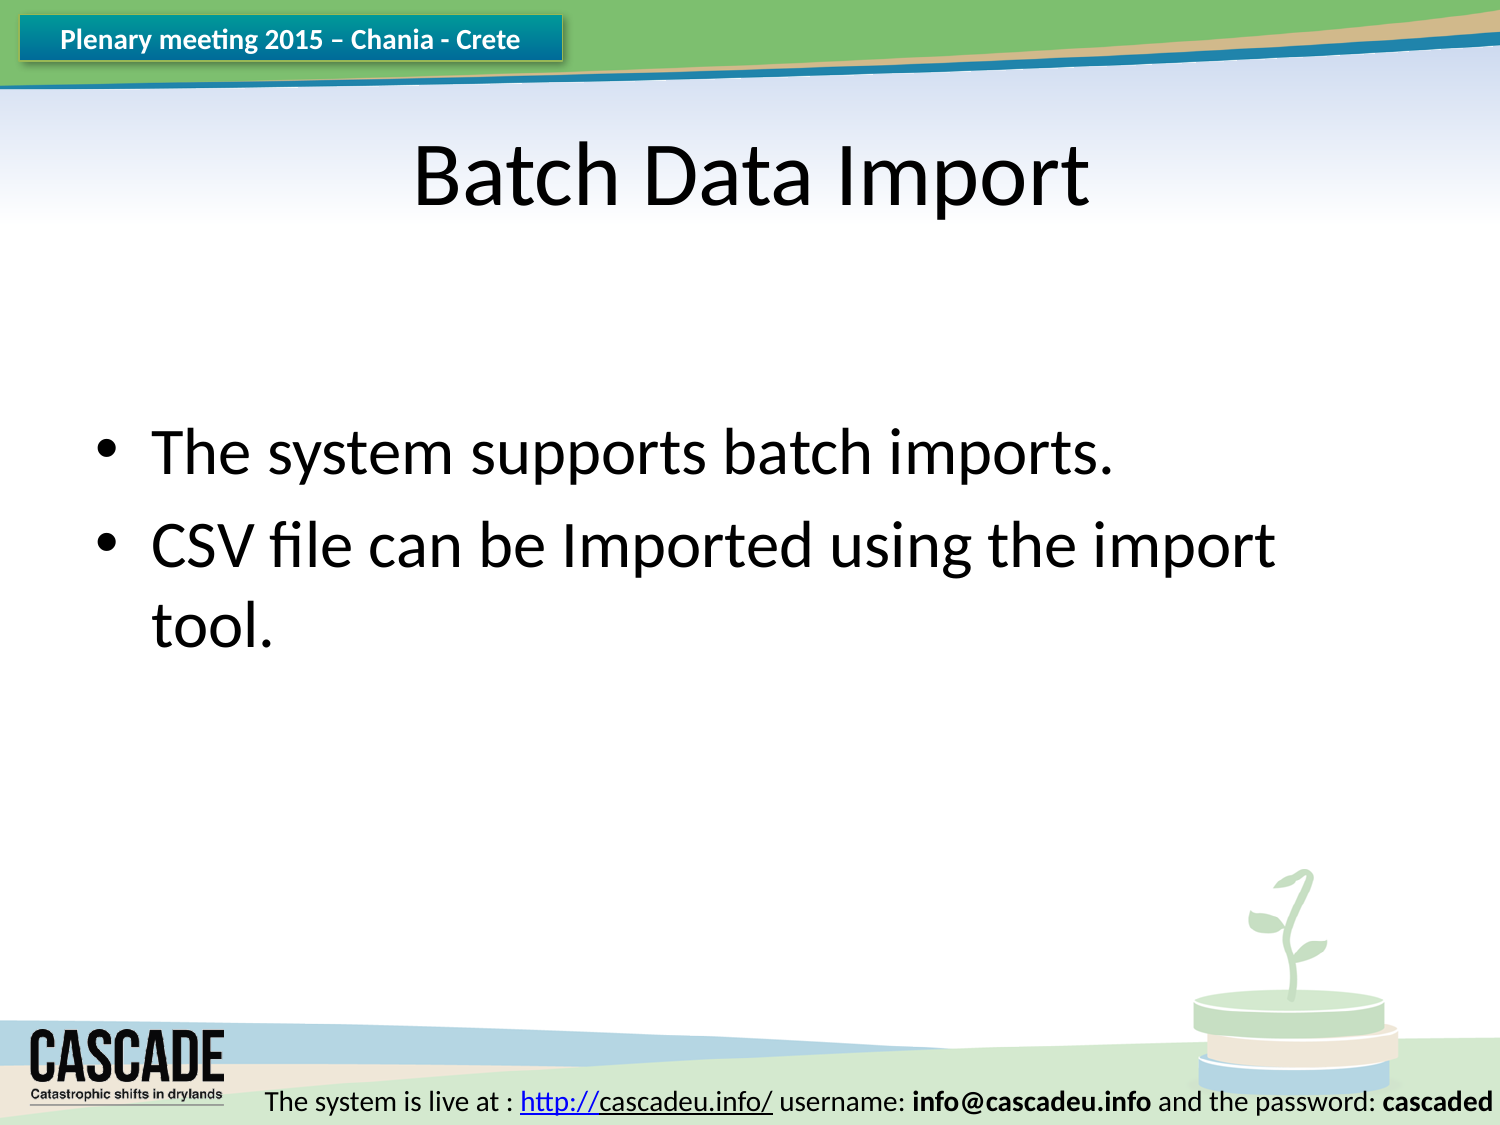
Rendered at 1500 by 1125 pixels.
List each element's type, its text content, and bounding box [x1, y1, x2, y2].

text_box The system is live at : http://cascadeu.info/ username: info@cascadeu.info and the password: cascaded [249, 1074, 1500, 1125]
picture [0, 0, 1500, 90]
picture [29, 1029, 224, 1106]
list The system supports batch imports. CSV file can be Imported using the import tool. [80, 399, 1431, 718]
title Batch Data Import [77, 75, 1428, 263]
